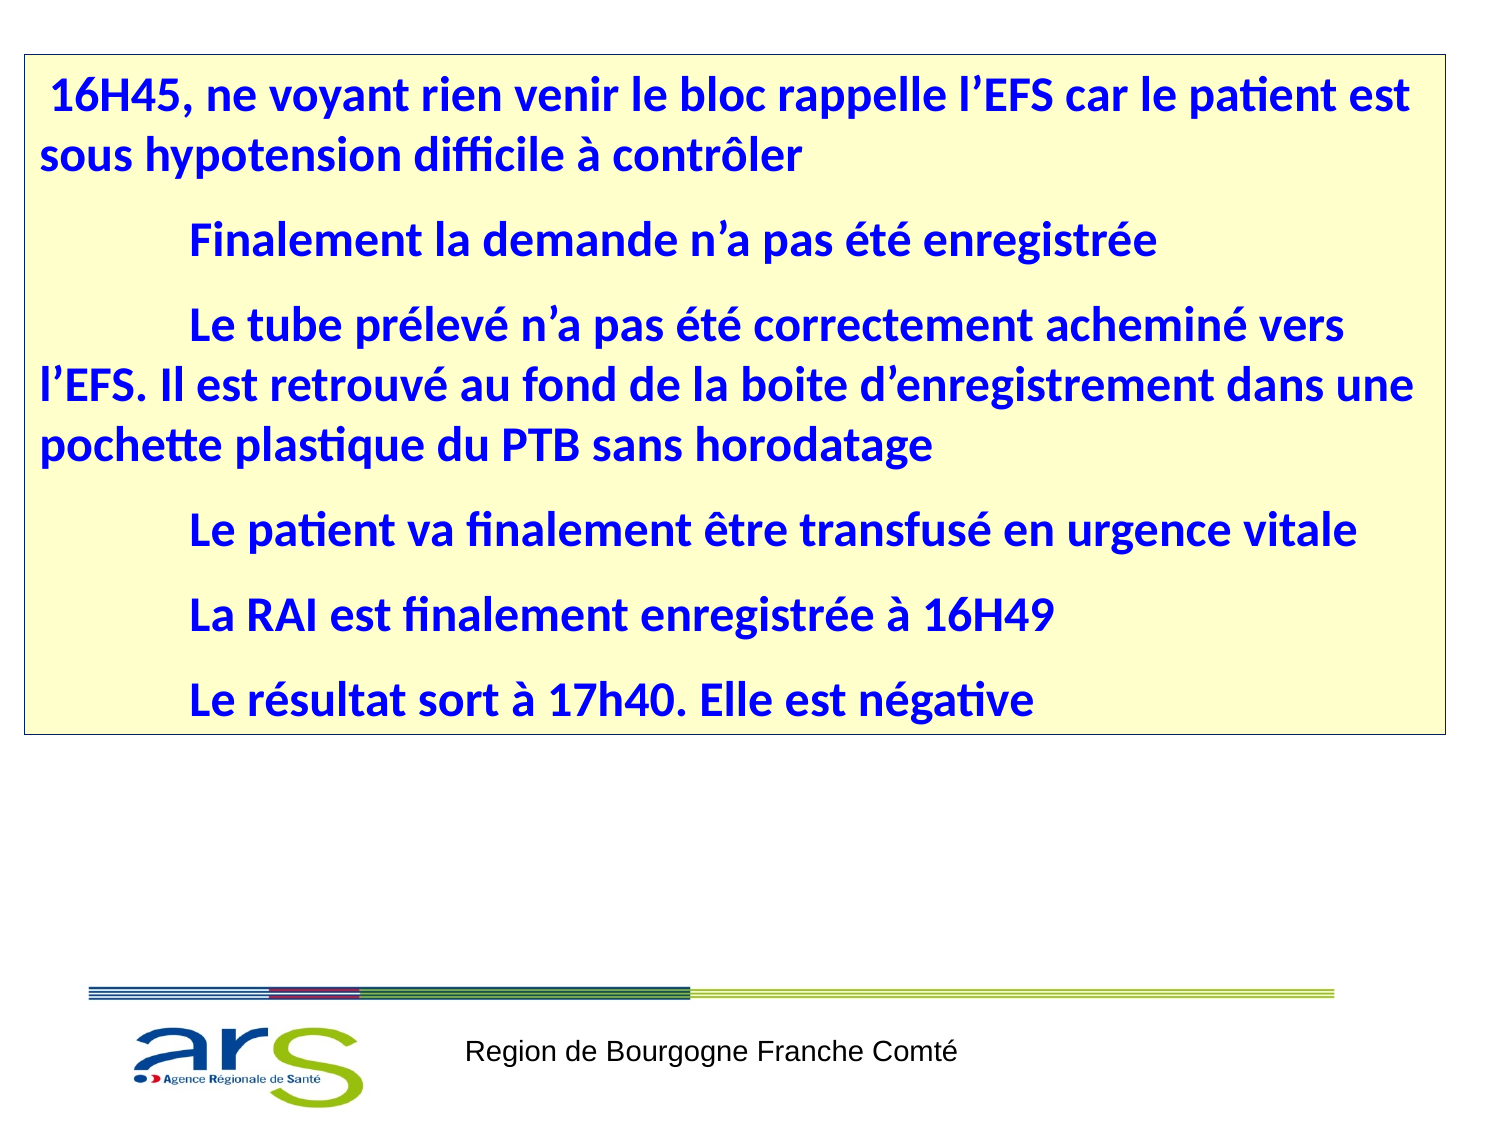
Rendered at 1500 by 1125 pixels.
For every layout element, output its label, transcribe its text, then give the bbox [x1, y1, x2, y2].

picture [87, 958, 1335, 1125]
text_box 16H45, ne voyant rien venir le bloc rappelle l’EFS car le patient est sous hypotension difficile à contrôler Finalement la demande n’a pas été enregistrée Le tube prélevé n’a pas été correctement acheminé vers l’EFS. Il est retrouvé au fond de la boite d’enregistrement dans une pochette plastique du PTB sans horodatage Le patient va finalement être transfusé en urgence vitale La RAI est finalement enregistrée à 16H49 Le résultat sort à 17h40. Elle est négative [24, 54, 1446, 735]
